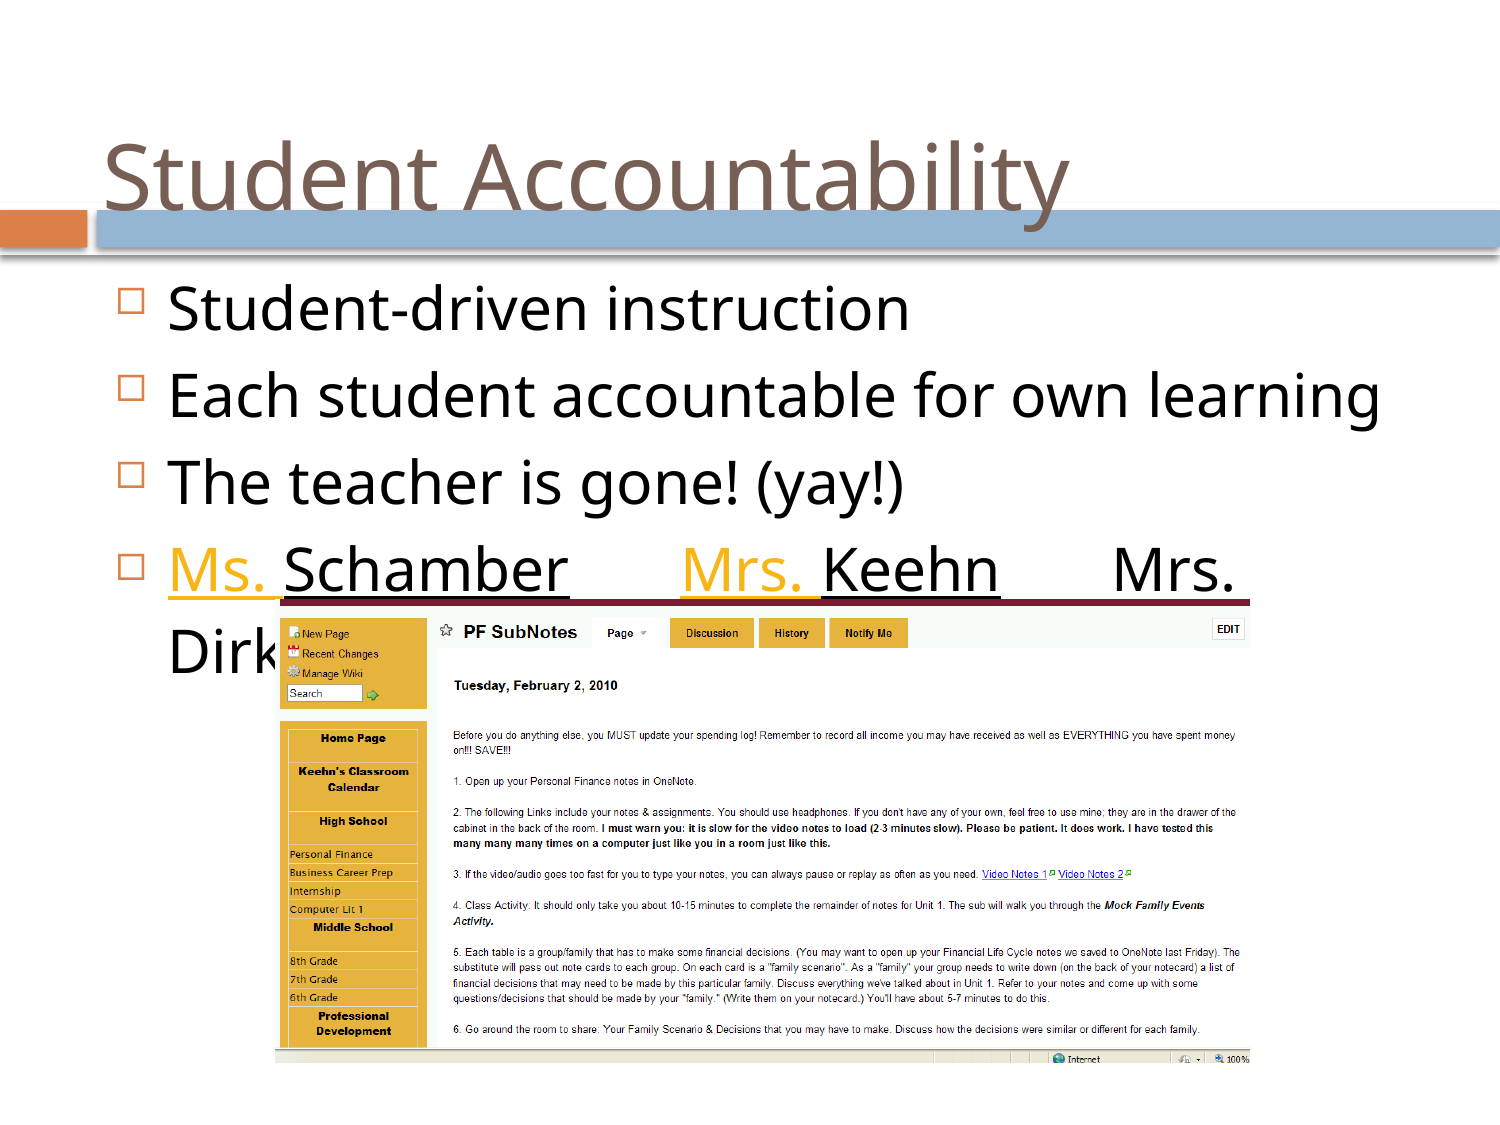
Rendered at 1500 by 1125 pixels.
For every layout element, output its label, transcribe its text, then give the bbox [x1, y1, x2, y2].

title Student Accountability [87, 87, 1430, 260]
list Student-driven instruction Each student accountable for own learning The teacher is gone! (yay!) Ms. Schamber Mrs. Keehn Mrs. Dirksen** [100, 262, 1438, 1000]
picture [274, 599, 1251, 1064]
